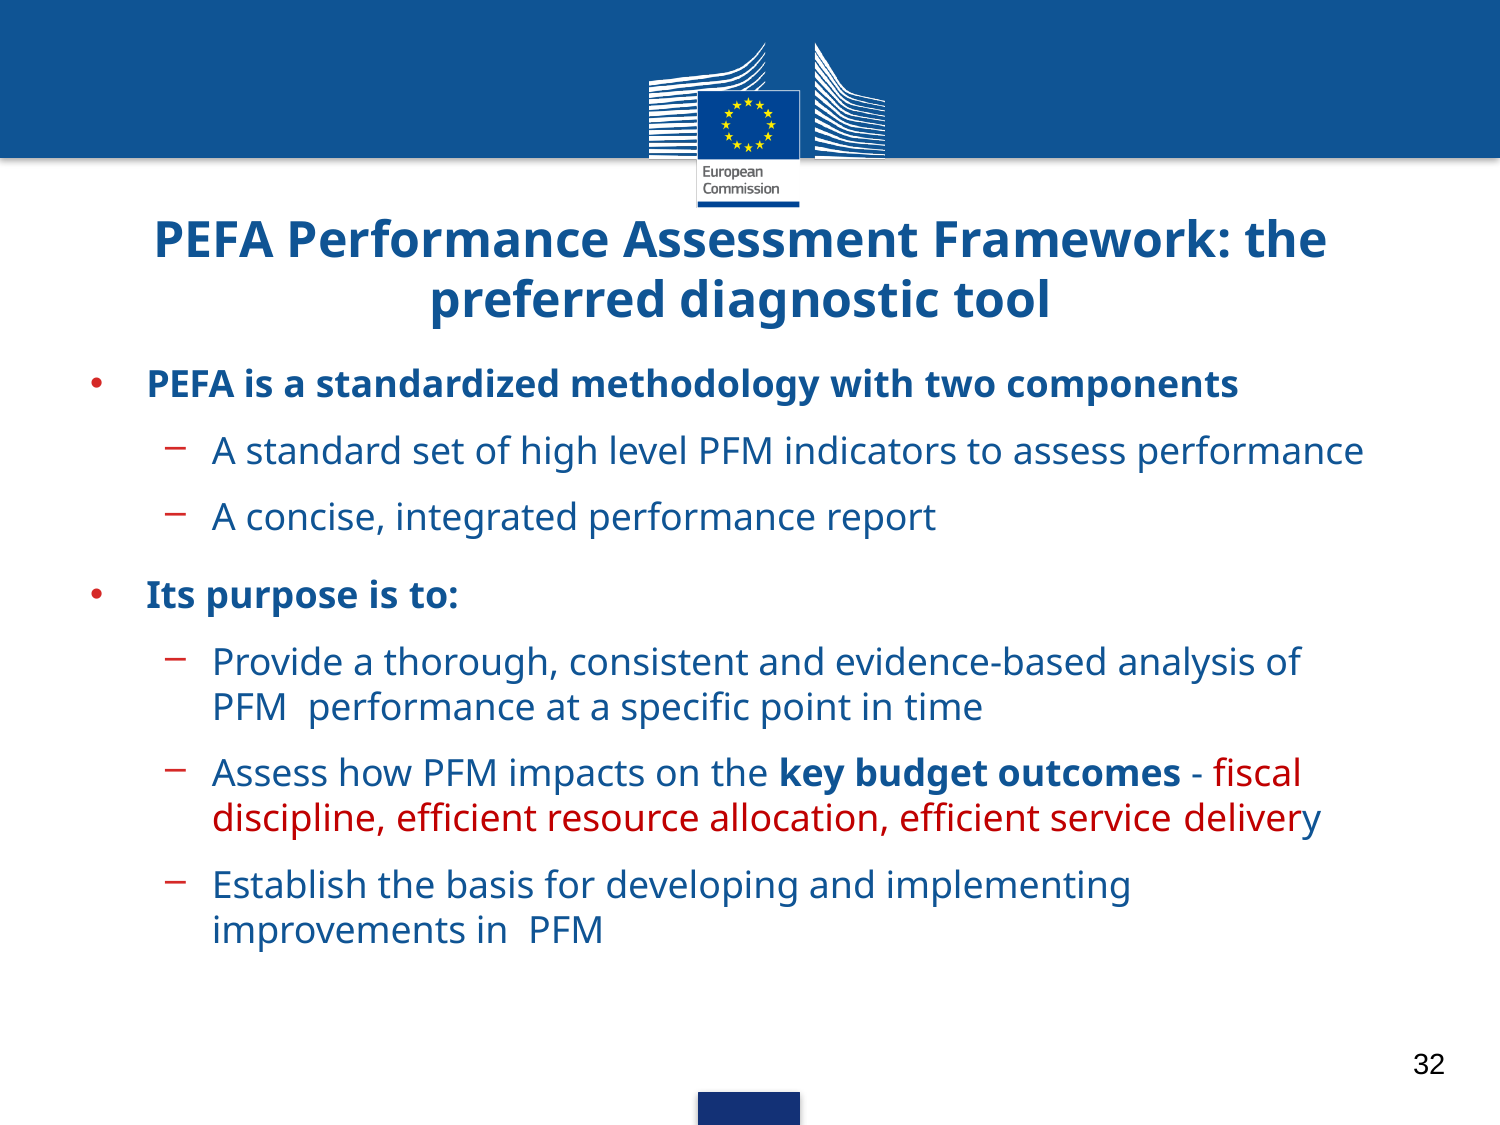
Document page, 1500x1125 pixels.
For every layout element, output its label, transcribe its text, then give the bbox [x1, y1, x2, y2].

picture [649, 42, 885, 138]
title PEFA Performance Assessment Framework: the preferred diagnostic tool [64, 138, 1416, 362]
slide_number 32 [1380, 1057, 1446, 1125]
text_box PEFA is a standardized methodology with two components A standard set of high level PFM indicators to assess performance A concise, integrated performance report Its purpose is to: Provide a thorough, consistent and evidence-based analysis of PFM performance at a specific point in time Assess how PFM impacts on the key budget outcomes - fiscal discipline, efficient resource allocation, efficient service delivery Establish the basis for developing and implementing improvements in PFM [87, 310, 1418, 951]
